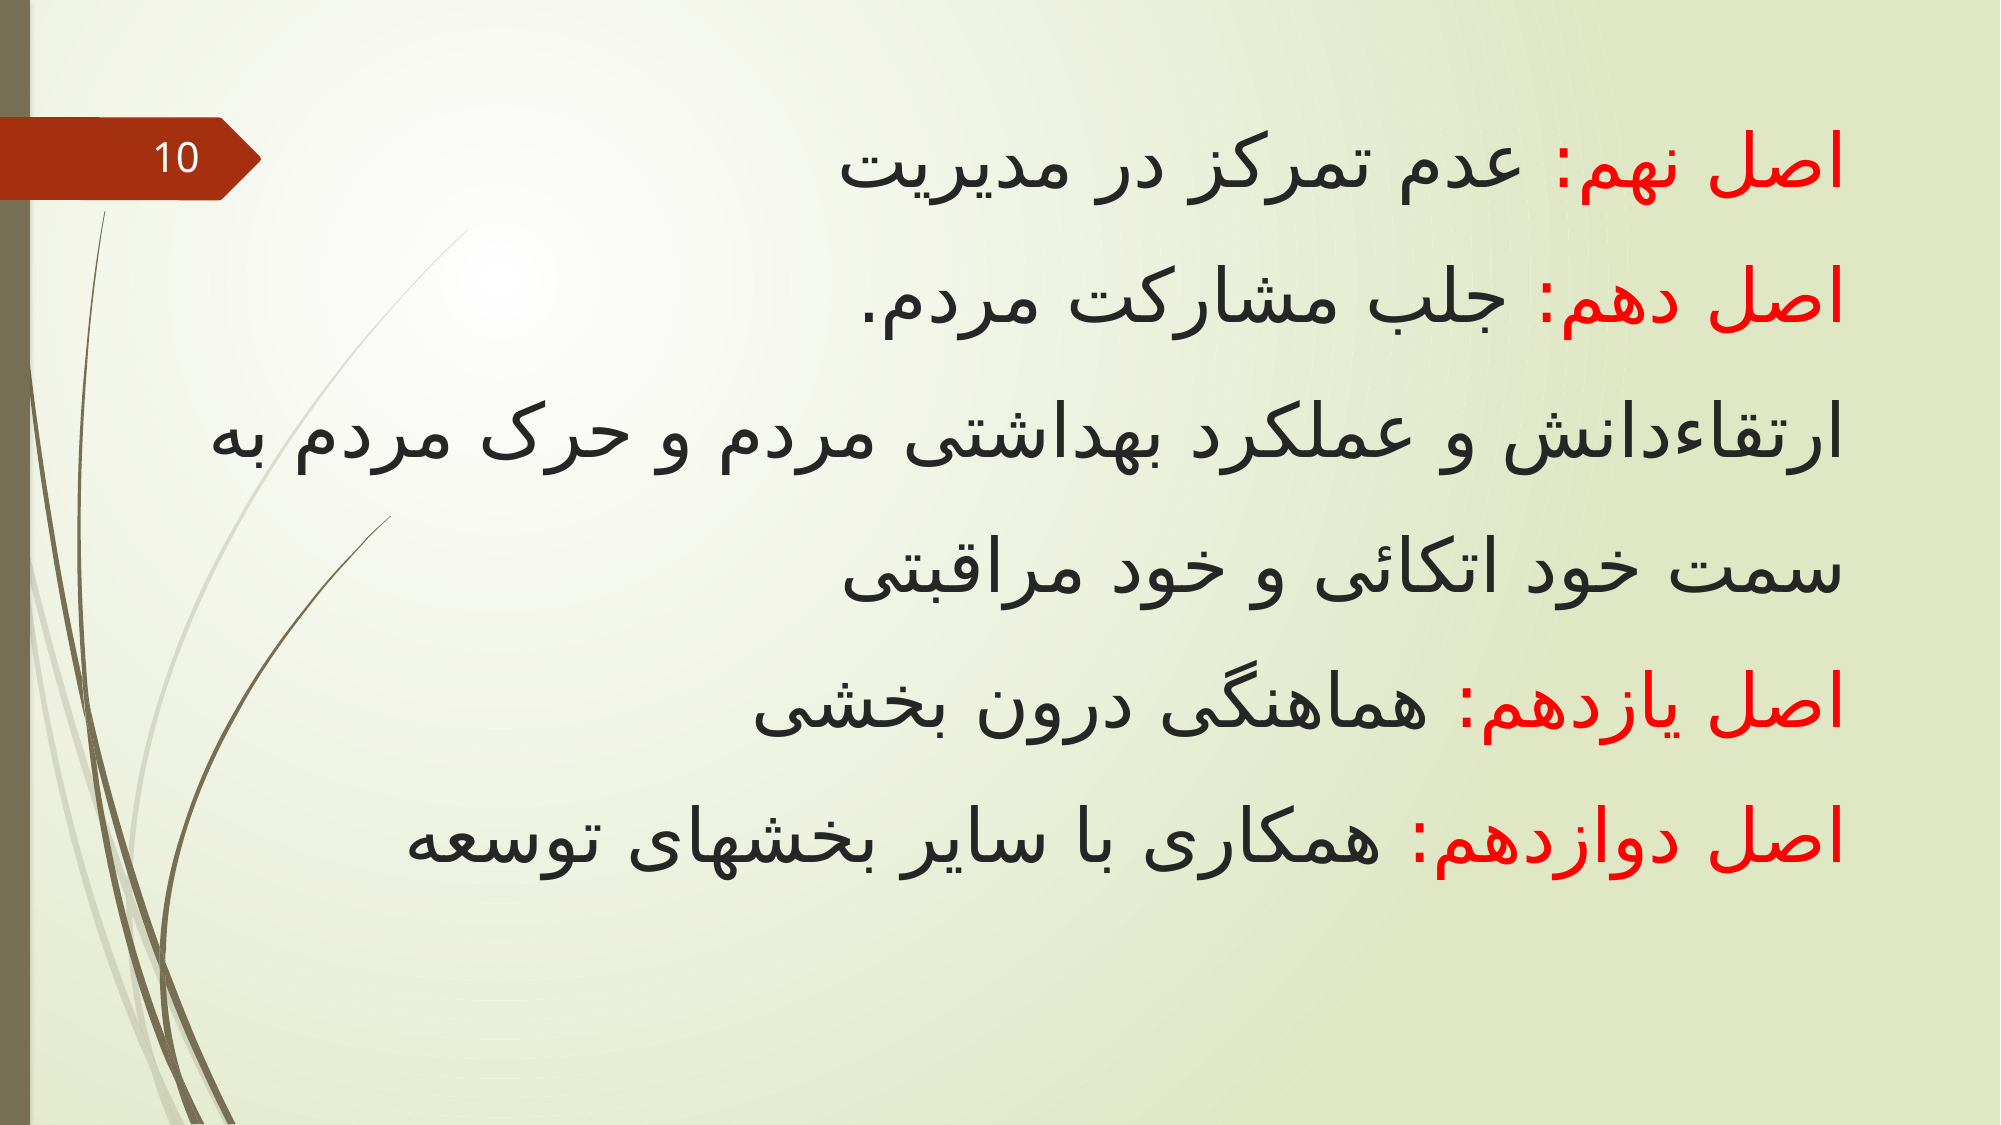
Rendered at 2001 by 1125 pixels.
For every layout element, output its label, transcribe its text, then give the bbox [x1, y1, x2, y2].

slide_number 10 [87, 129, 216, 190]
title اصل نهم: عدم تمرکز در مدیریت اصل دهم: جلب مشارکت مردم. ارتقاءدانش و عملکرد بهداشتی مردم و حرک مردم به سمت خود اتکائی و خود مراقبتی اصل یازدهم: هماهنگی درون بخشی اصل دوازدهم: همکاری با سایر بخشهای توسعه [33, 59, 1863, 1032]
